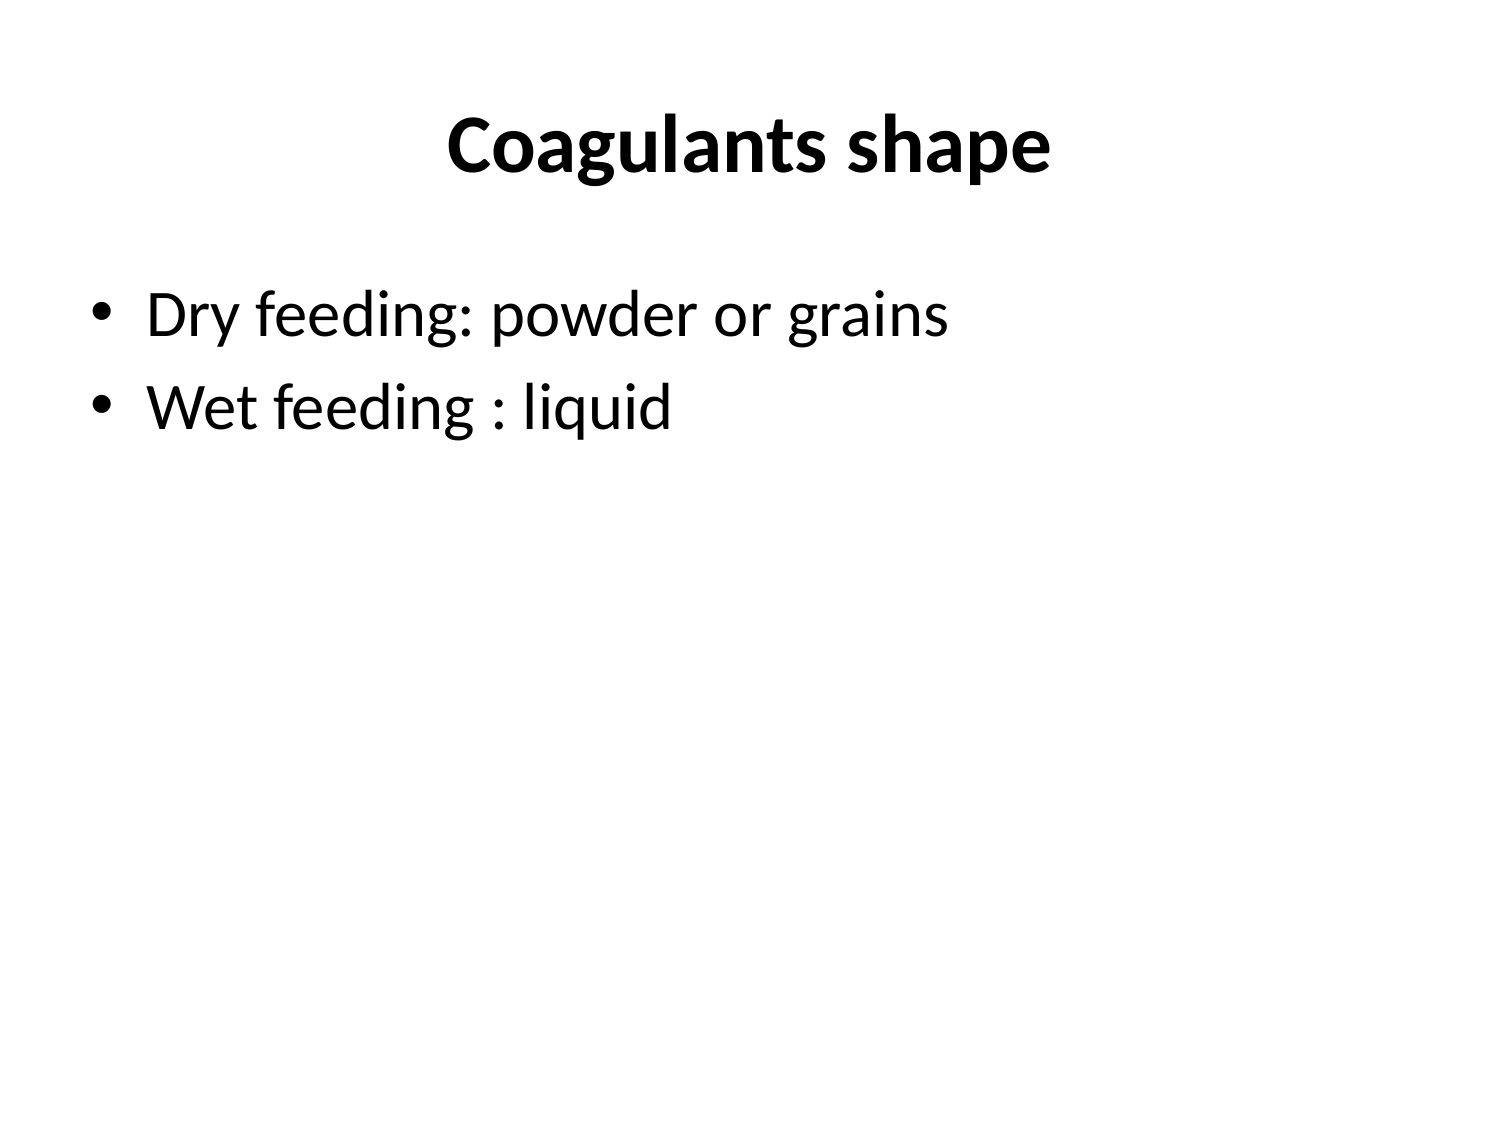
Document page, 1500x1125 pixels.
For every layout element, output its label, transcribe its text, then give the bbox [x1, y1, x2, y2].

list Dry feeding: powder or grains Wet feeding : liquid [75, 262, 1425, 1005]
title Coagulants shape [75, 45, 1425, 233]
